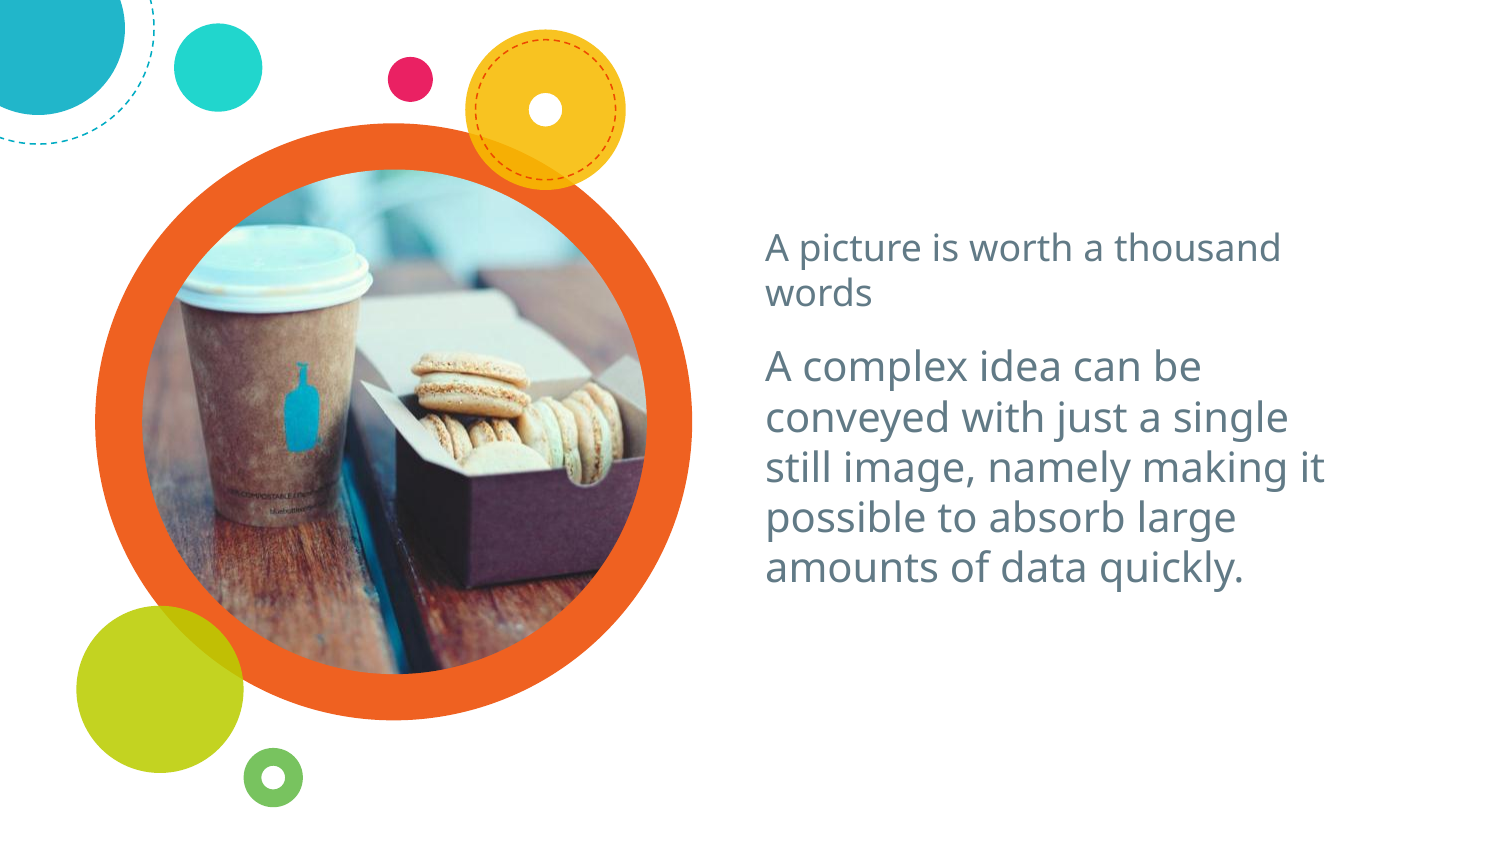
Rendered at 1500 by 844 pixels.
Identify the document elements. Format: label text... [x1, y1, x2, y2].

list A complex idea can be conveyed with just a single still image, namely making it possible to absorb large amounts of data quickly. [750, 325, 1347, 639]
picture [141, 169, 648, 675]
title A picture is worth a thousand words [750, 224, 1347, 325]
